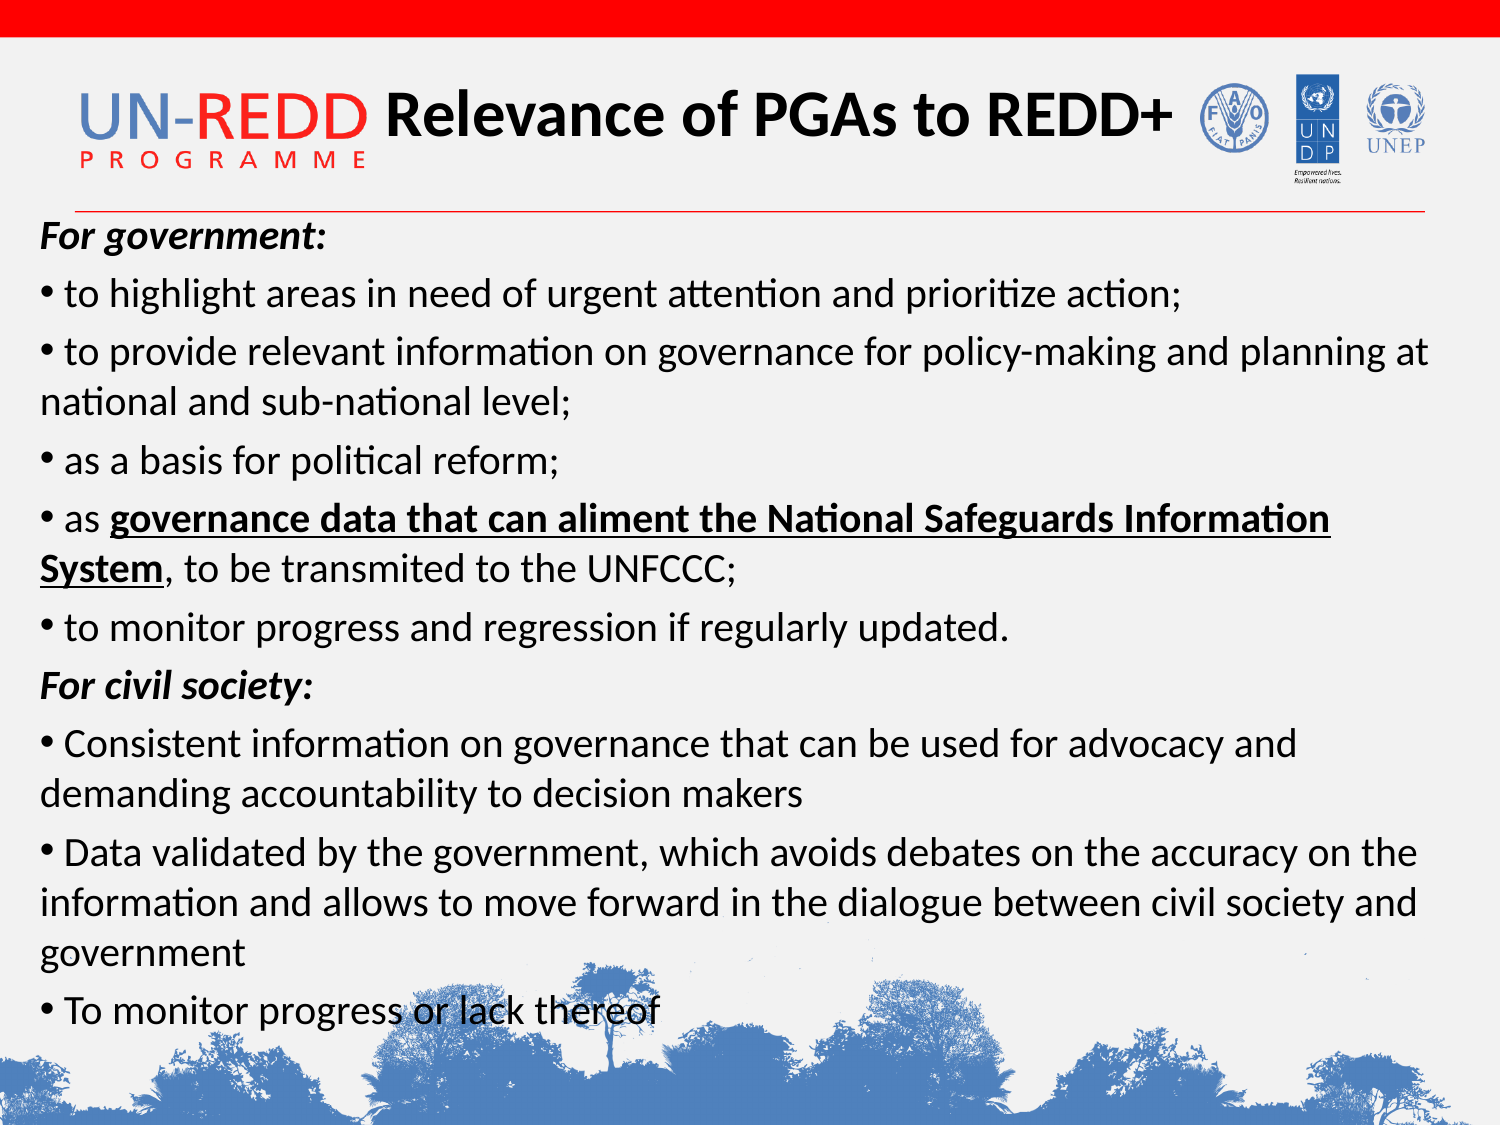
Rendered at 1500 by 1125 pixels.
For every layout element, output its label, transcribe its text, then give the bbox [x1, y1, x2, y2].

list For government: to highlight areas in need of urgent attention and prioritize action; to provide relevant information on governance for policy-making and planning at national and sub-national level; as a basis for political reform; as governance data that can aliment the National Safeguards Information System, to be transmited to the UNFCCC; to monitor progress and regression if regularly updated. For civil society: Consistent information on governance that can be used for advocacy and demanding accountability to decision makers Data validated by the government, which avoids debates on the accuracy on the information and allows to move forward in the dialogue between civil society and government To monitor progress or lack thereof [24, 200, 1475, 1088]
title Relevance of PGAs to REDD+ [112, 62, 1463, 200]
picture [0, 821, 1500, 1125]
picture [75, 83, 112, 174]
